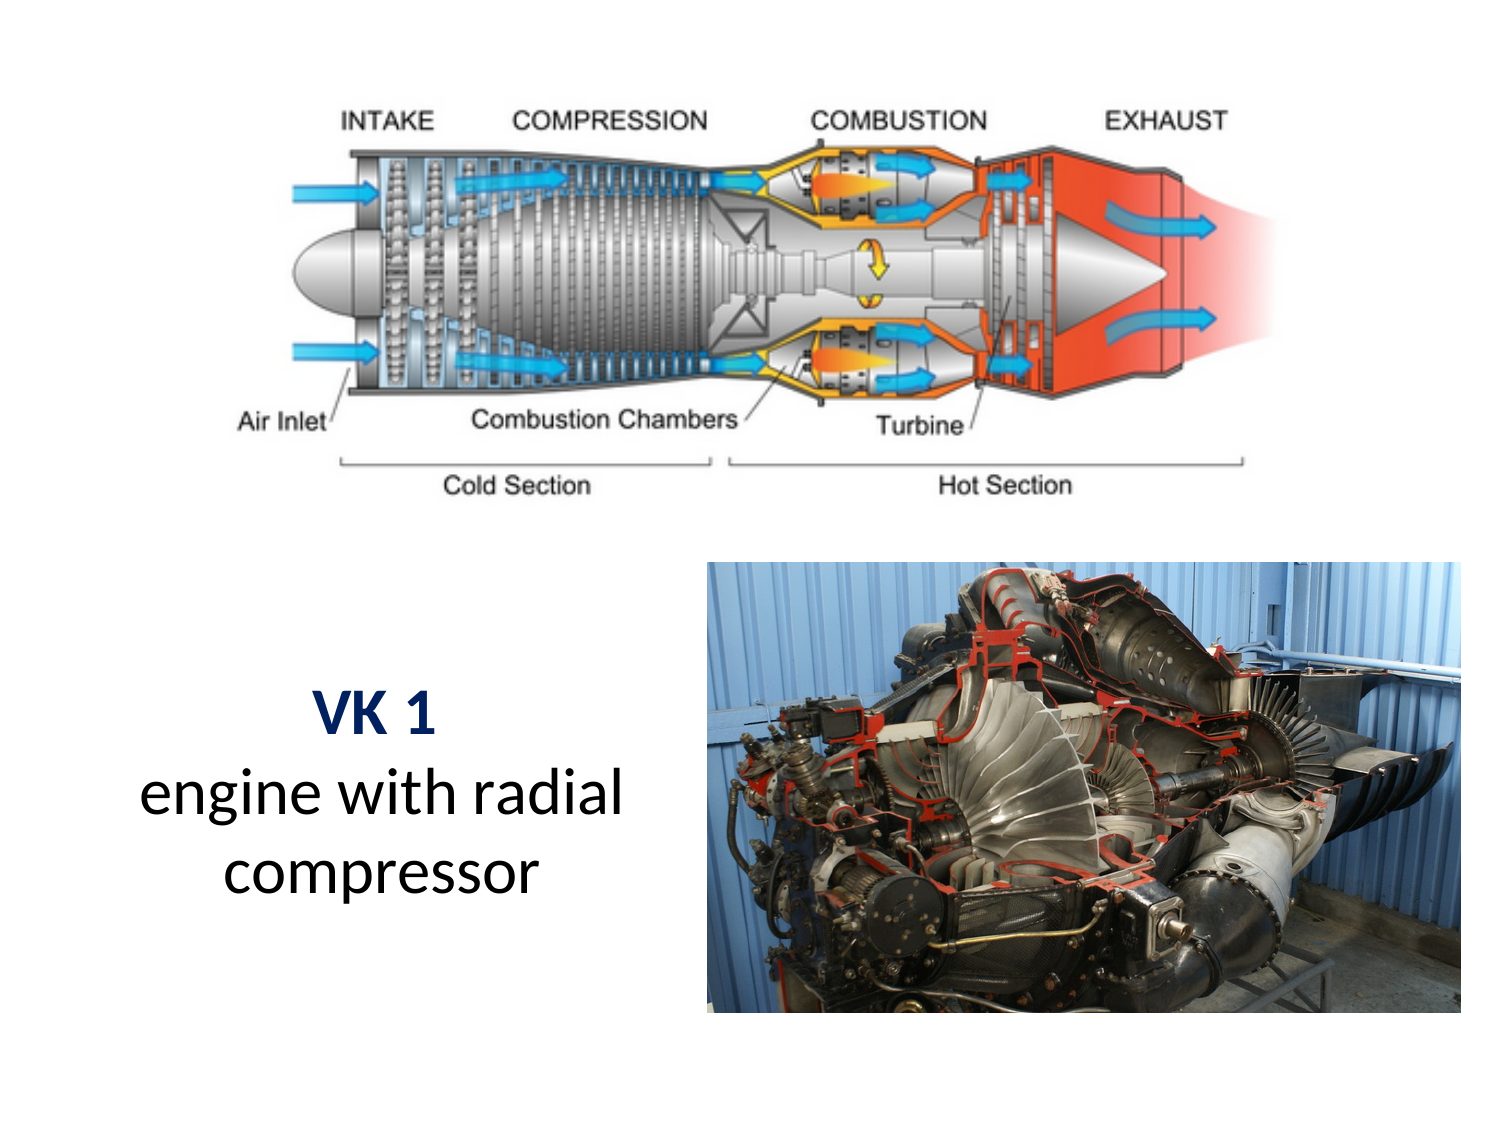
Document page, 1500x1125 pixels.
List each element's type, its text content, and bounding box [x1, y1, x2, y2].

title VK 1 engine with radial compressor [57, 622, 701, 953]
picture [706, 562, 1461, 1013]
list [194, 77, 1329, 521]
